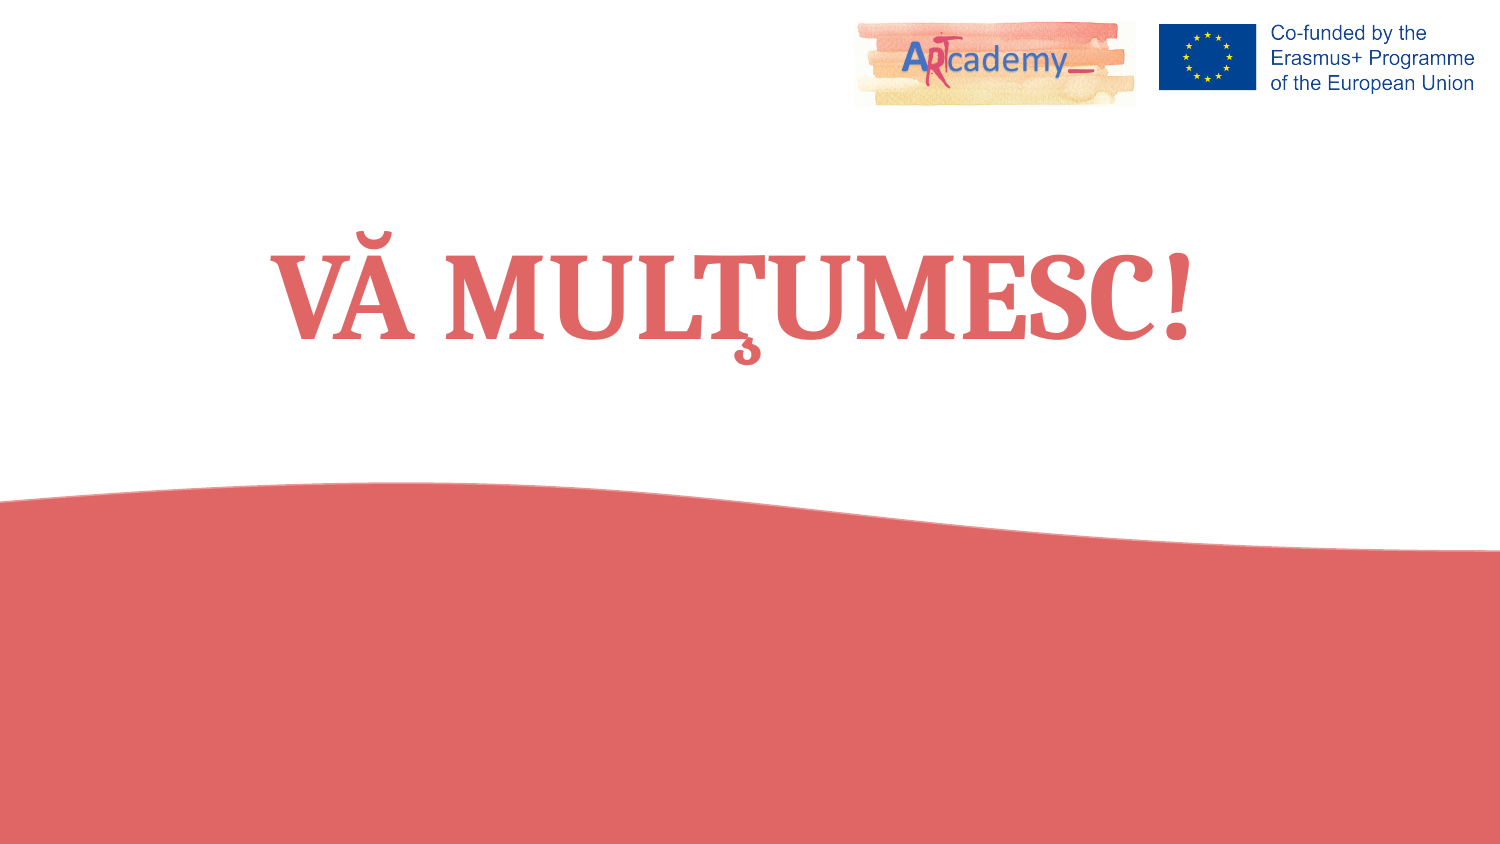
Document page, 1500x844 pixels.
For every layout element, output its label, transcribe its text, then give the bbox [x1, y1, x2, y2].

title VĂ MULŢUMESC! [150, 200, 1322, 391]
picture [854, 2, 1137, 138]
text_box [0, 483, 1500, 844]
picture [1158, 24, 1474, 94]
